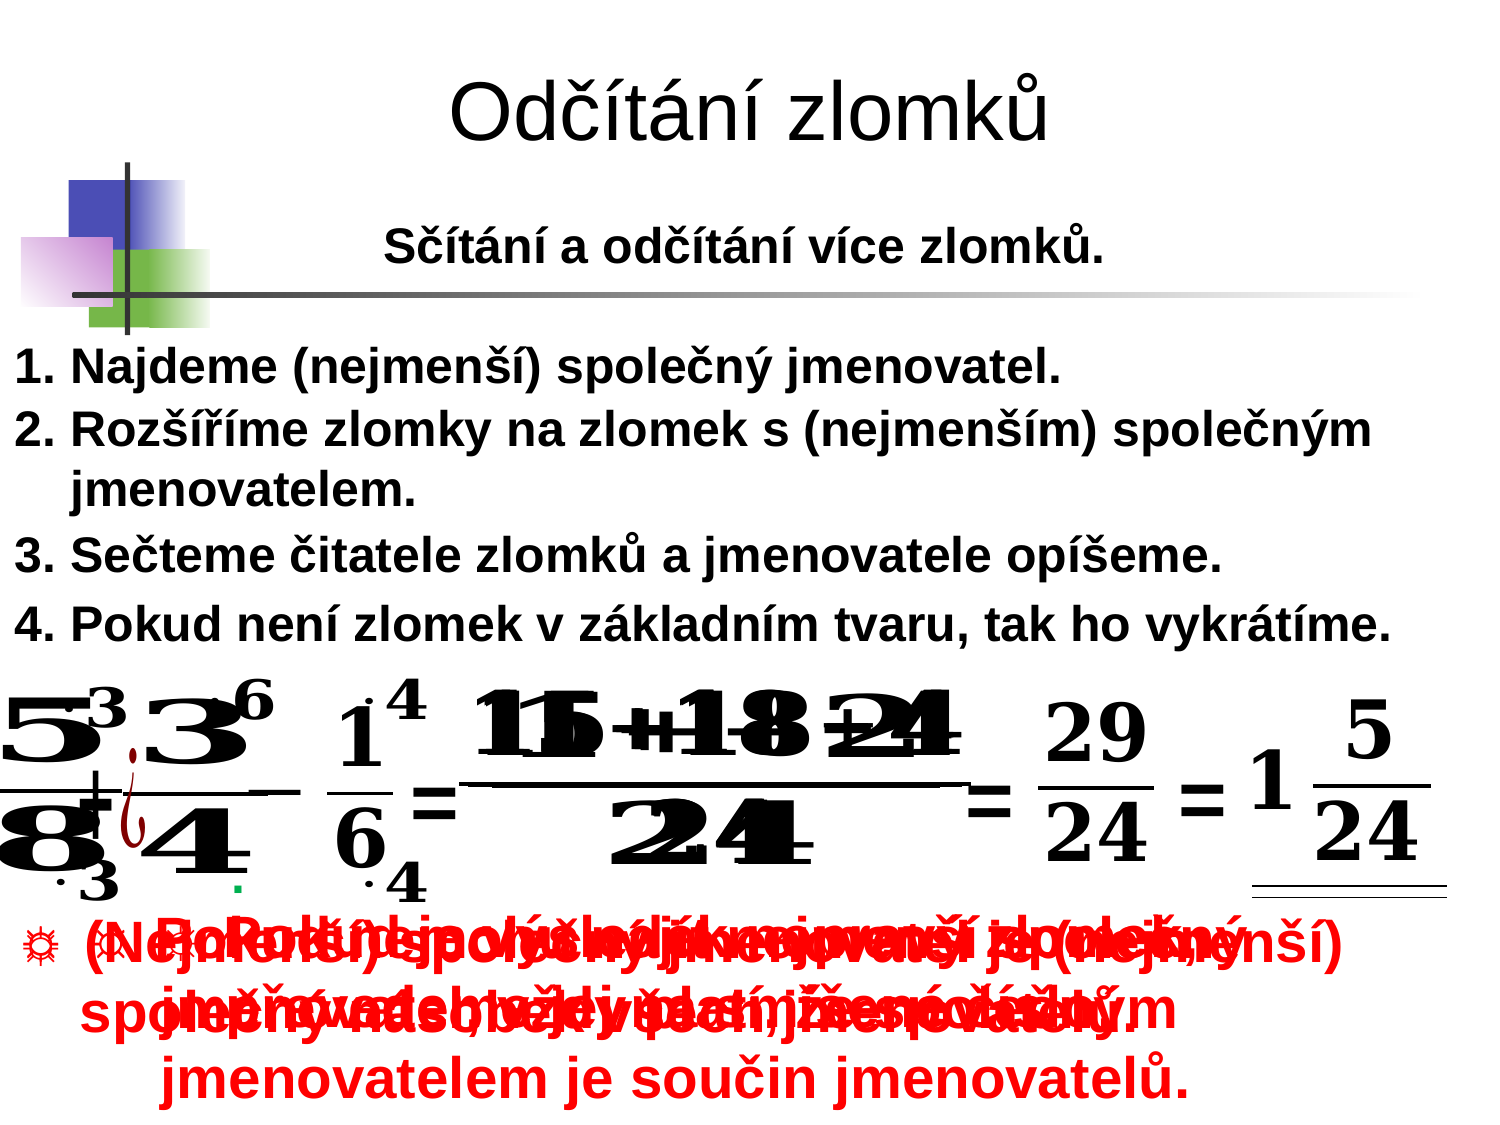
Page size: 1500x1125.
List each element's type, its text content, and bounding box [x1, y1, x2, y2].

text_box = [395, 740, 471, 856]
text_box ☼ ☼ ☼ Pokud je výsledek nepravý zlomek, převedeme jej na smíšené číslo. [0, 897, 1497, 1041]
text_box 3. Sečteme čitatele zlomků a jmenovatele opíšeme. [0, 519, 1500, 584]
text_box Odčítání zlomků [196, 50, 1304, 165]
text_box = [950, 738, 1026, 854]
text_box Sčítání a odčítání více zlomků. [368, 204, 1129, 282]
text_box 2. Rozšíříme zlomky na zlomek s (nejmenším) společným jmenovatelem. [0, 395, 1500, 517]
text_box = [1163, 737, 1239, 853]
text_box ☼ ☼ Pokud nemohu najít nejmenší společný jmenovatel, vždy platí, že společným jmenovatelem je součin jmenovatelů. [0, 885, 1500, 1125]
text_box 4. Pokud není zlomek v základním tvaru, tak ho vykrátíme. [0, 584, 1500, 658]
text_box 1. Najdeme (nejmenší) společný jmenovatel. [0, 324, 1500, 395]
